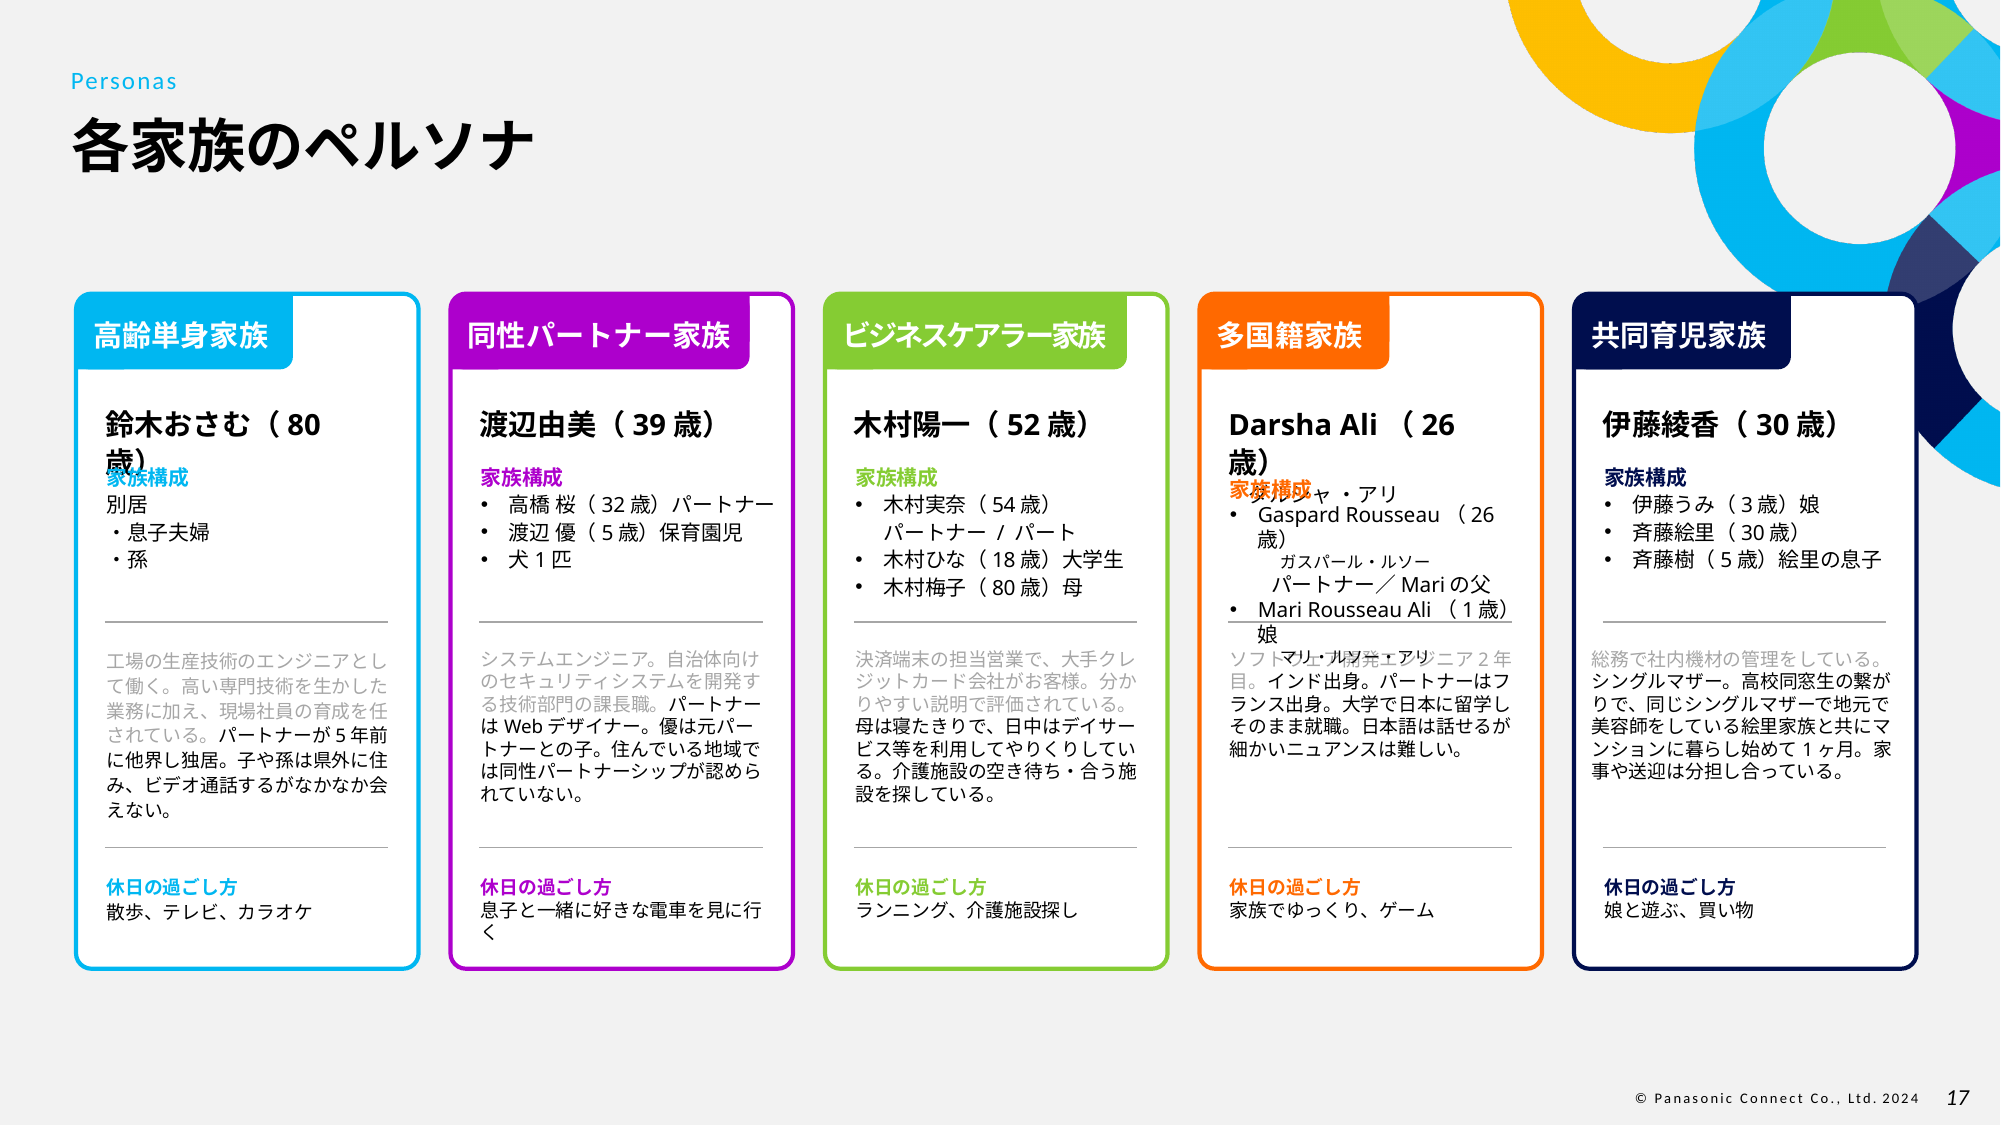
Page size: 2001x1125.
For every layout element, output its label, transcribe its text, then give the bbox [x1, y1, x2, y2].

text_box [825, 293, 1168, 969]
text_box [1574, 293, 1917, 969]
title 各家族のペルソナ [71, 109, 1926, 175]
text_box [1199, 293, 1543, 969]
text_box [450, 293, 794, 969]
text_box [76, 293, 419, 969]
picture [1436, 175, 1773, 563]
list Personas [70, 64, 827, 91]
picture [1436, 0, 2001, 563]
